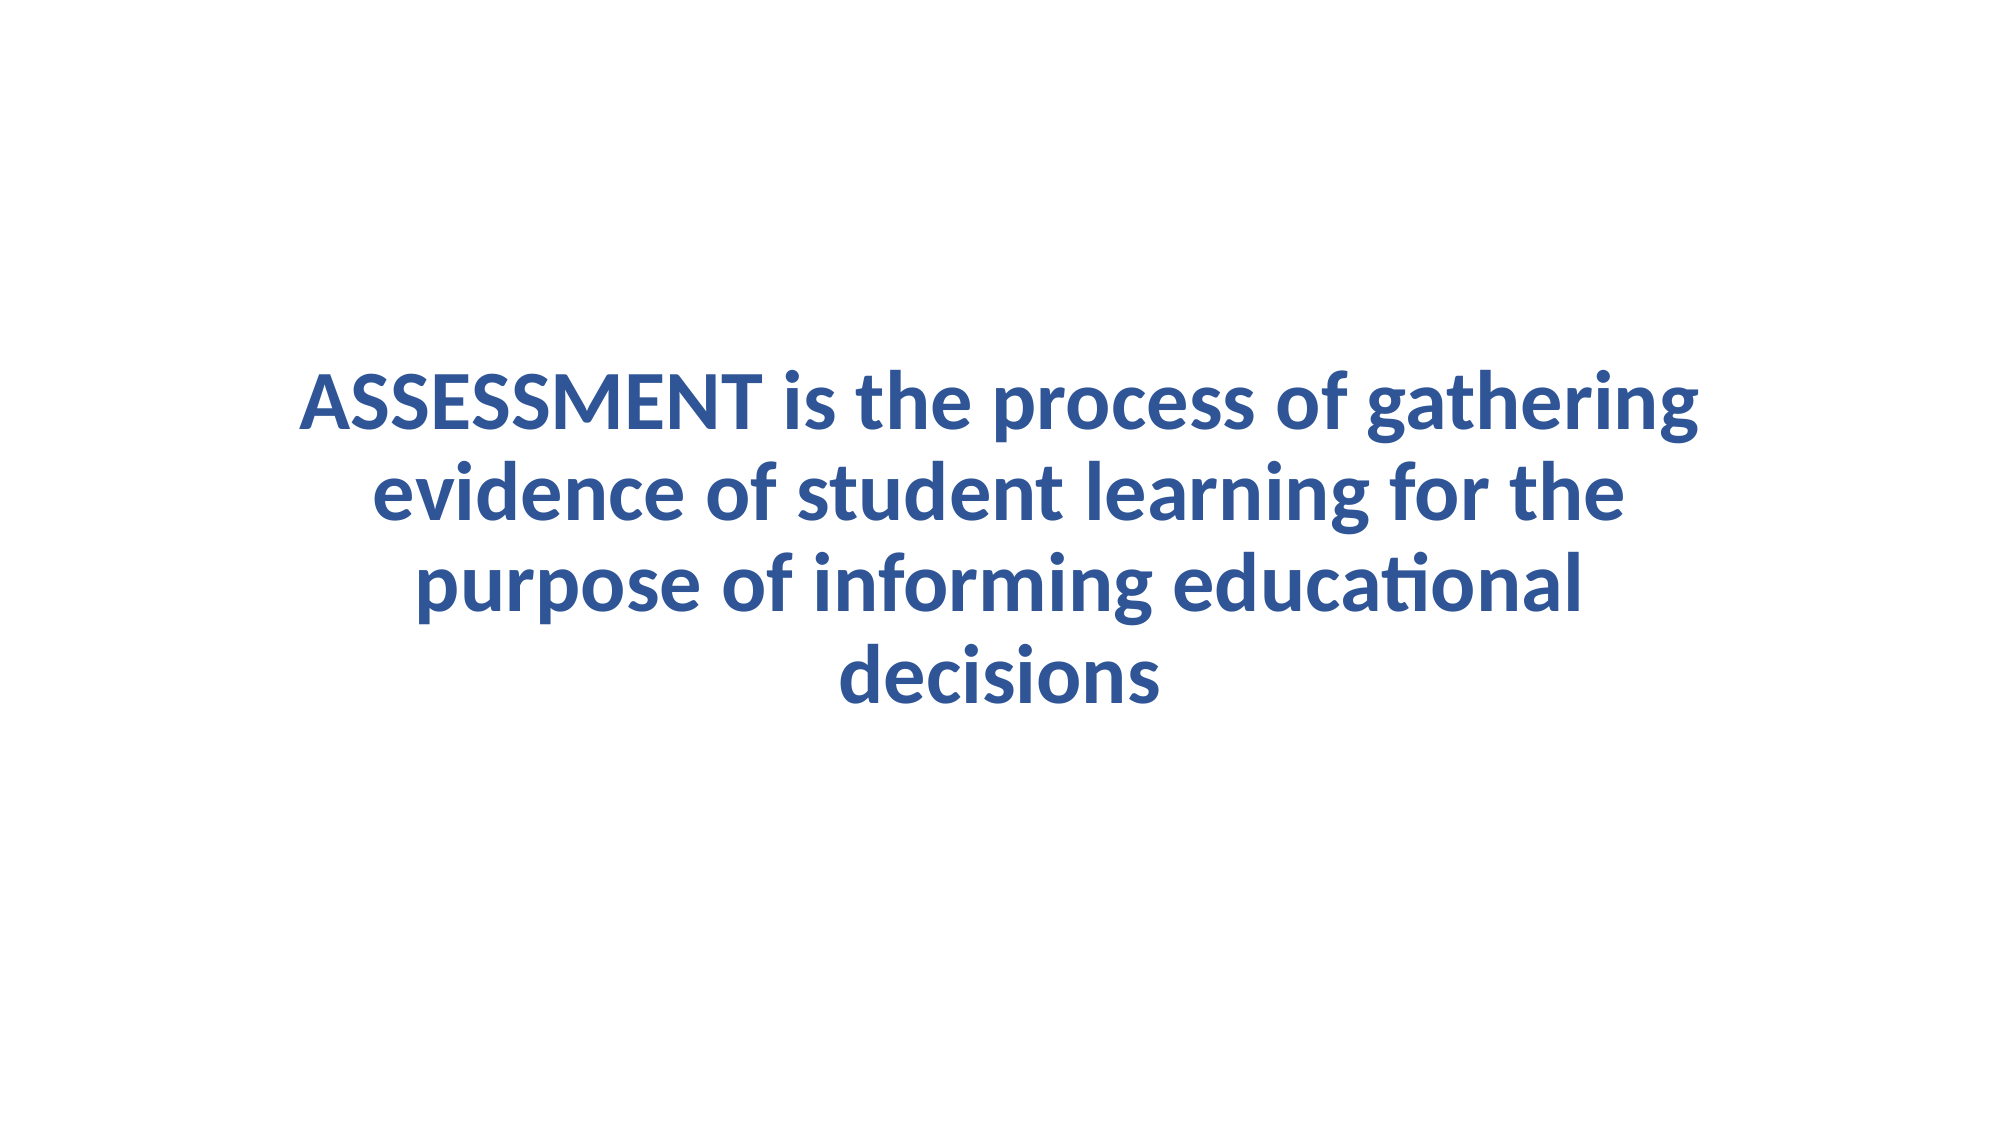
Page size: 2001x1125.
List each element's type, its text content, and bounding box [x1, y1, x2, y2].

title ASSESSMENT is the process of gathering evidence of student learning for the purpose of informing educational decisions [249, 185, 1750, 893]
